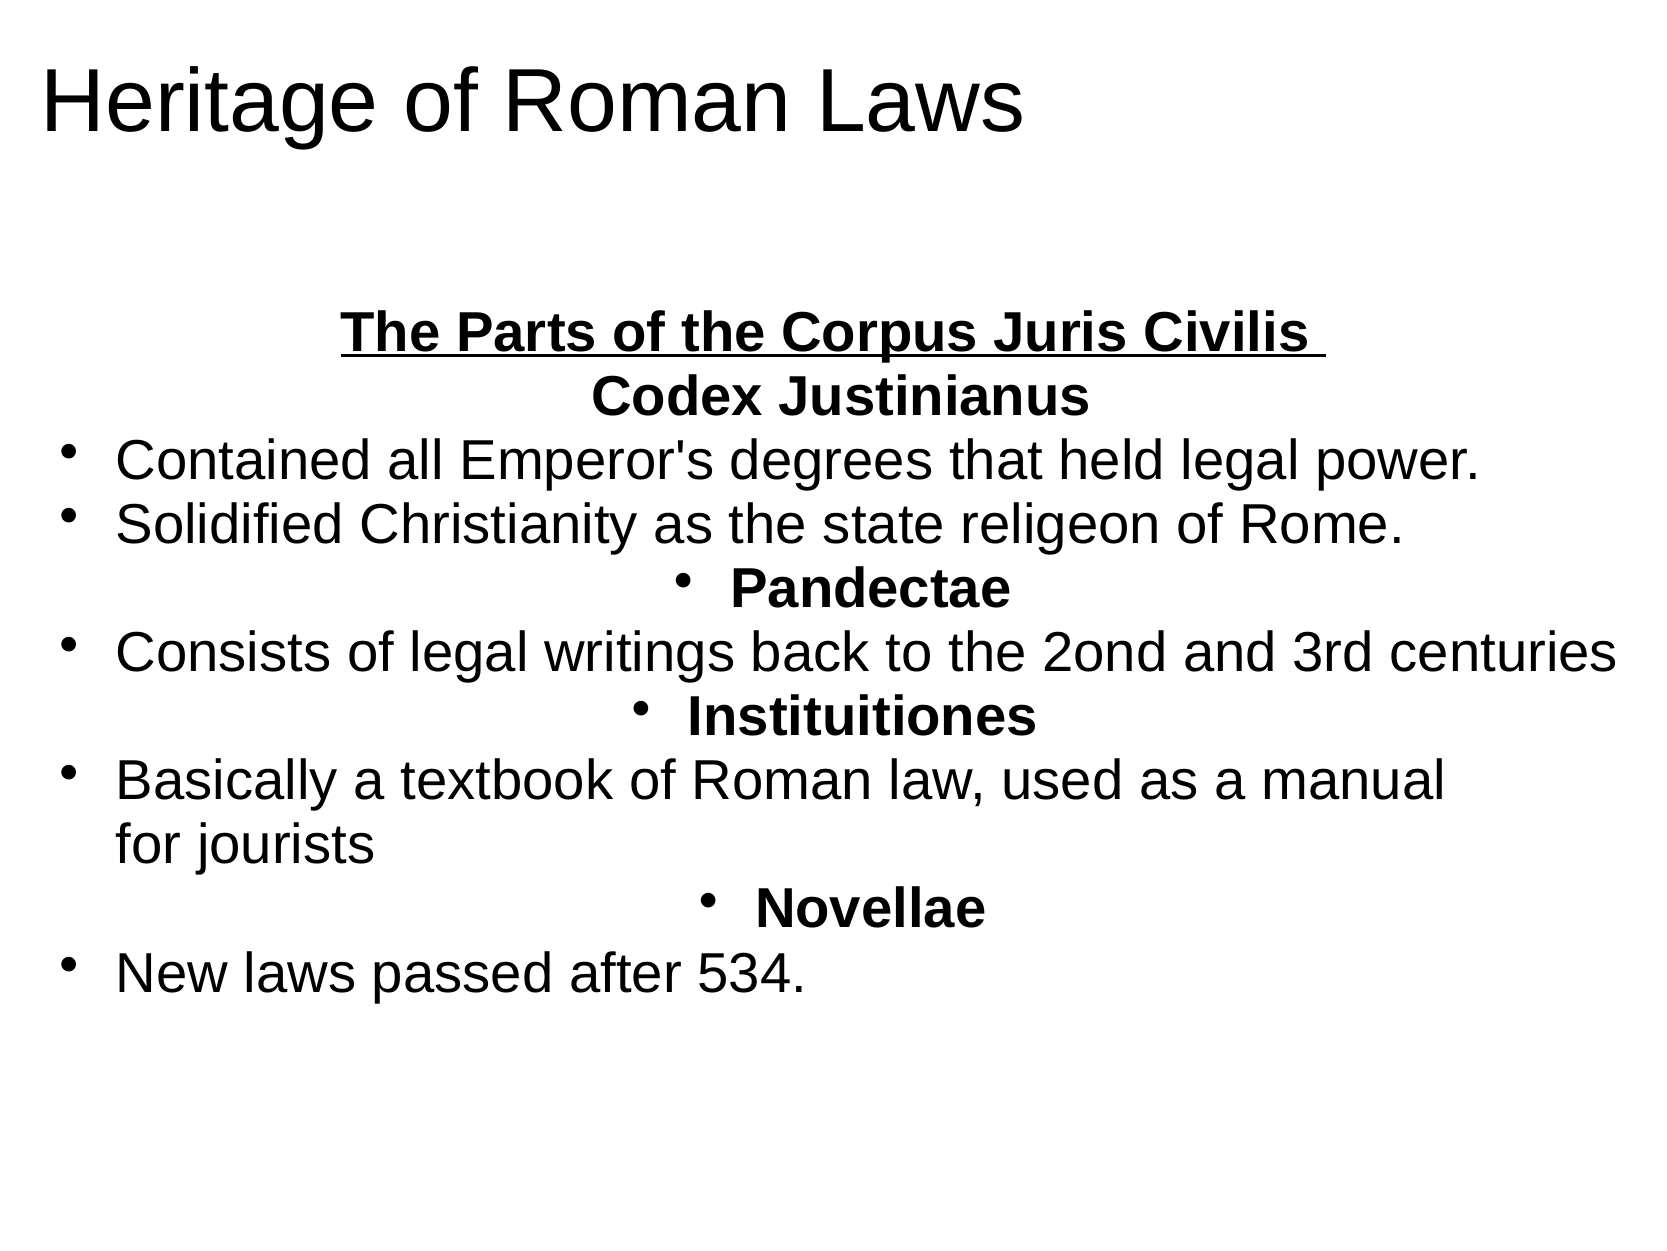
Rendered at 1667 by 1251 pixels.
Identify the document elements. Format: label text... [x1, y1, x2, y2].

list The Parts of the Corpus Juris Civilis Codex Justinianus Contained all Emperor's degrees that held legal power. Solidified Christianity as the state religeon of Rome. Pandectae Consists of legal writings back to the 2ond and 3rd centuries Instituitiones Basically a textbook of Roman law, used as a manual for jourists Novellae New laws passed after 534. [40, 299, 1627, 1201]
title Heritage of Roman Laws [40, 49, 1627, 201]
